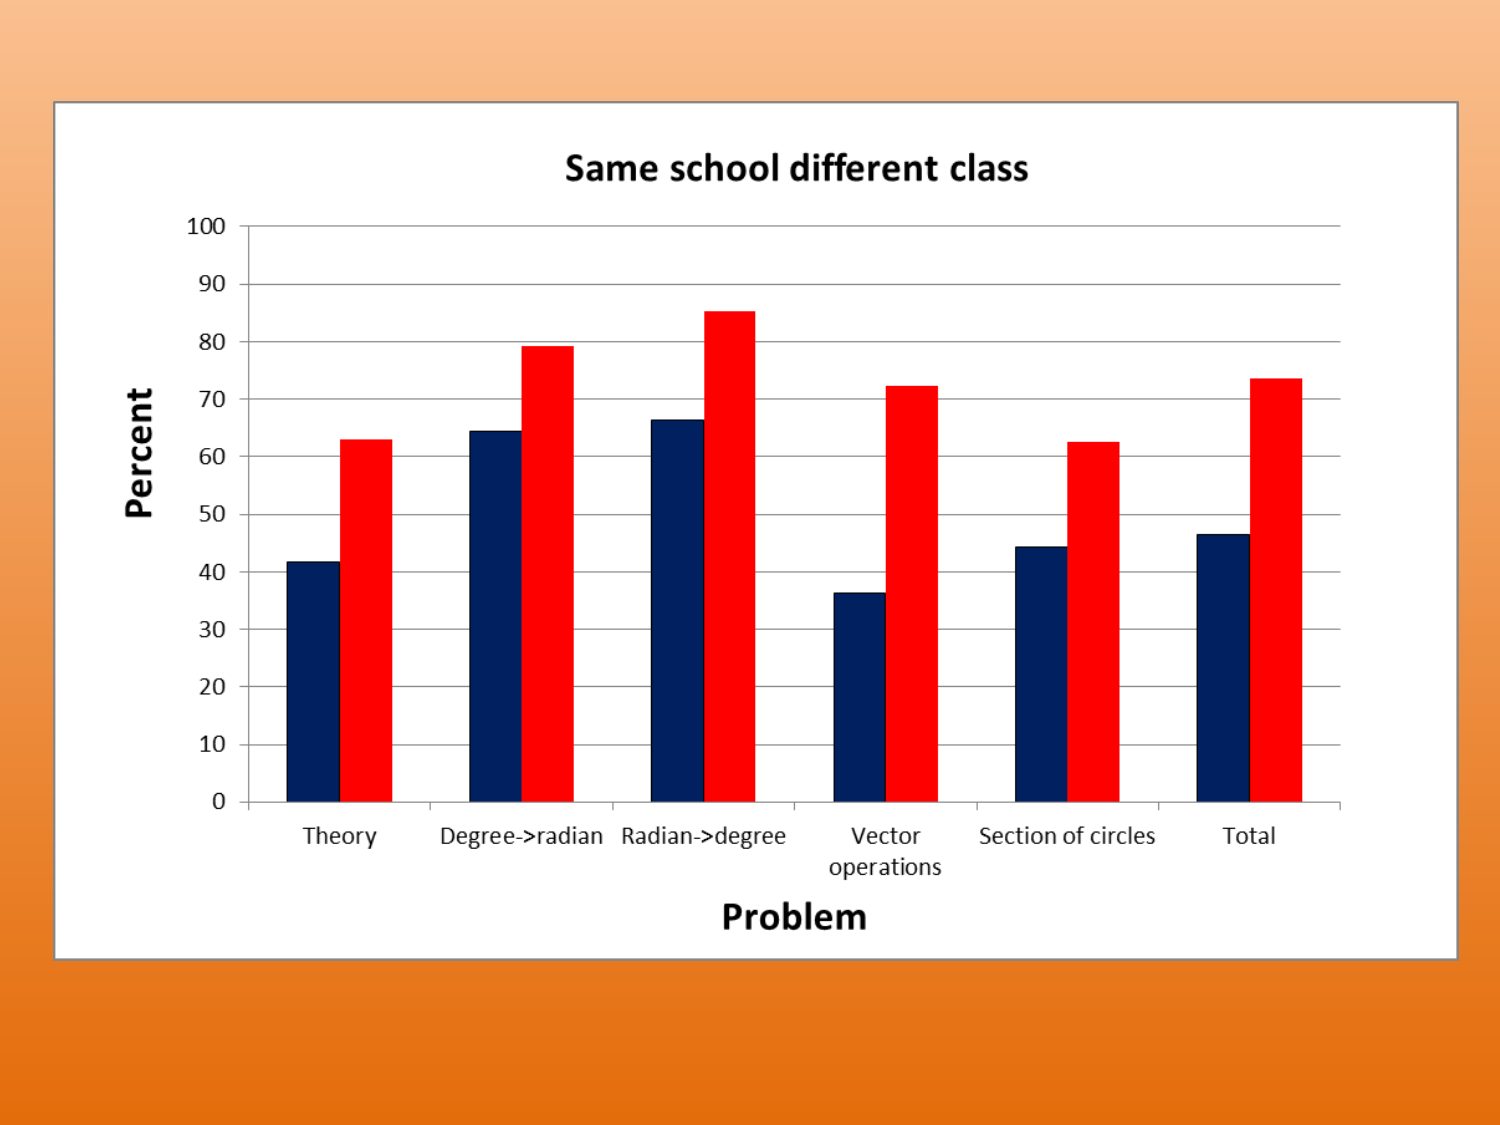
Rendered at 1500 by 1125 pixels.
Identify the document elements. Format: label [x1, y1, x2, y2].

picture [52, 101, 1459, 961]
